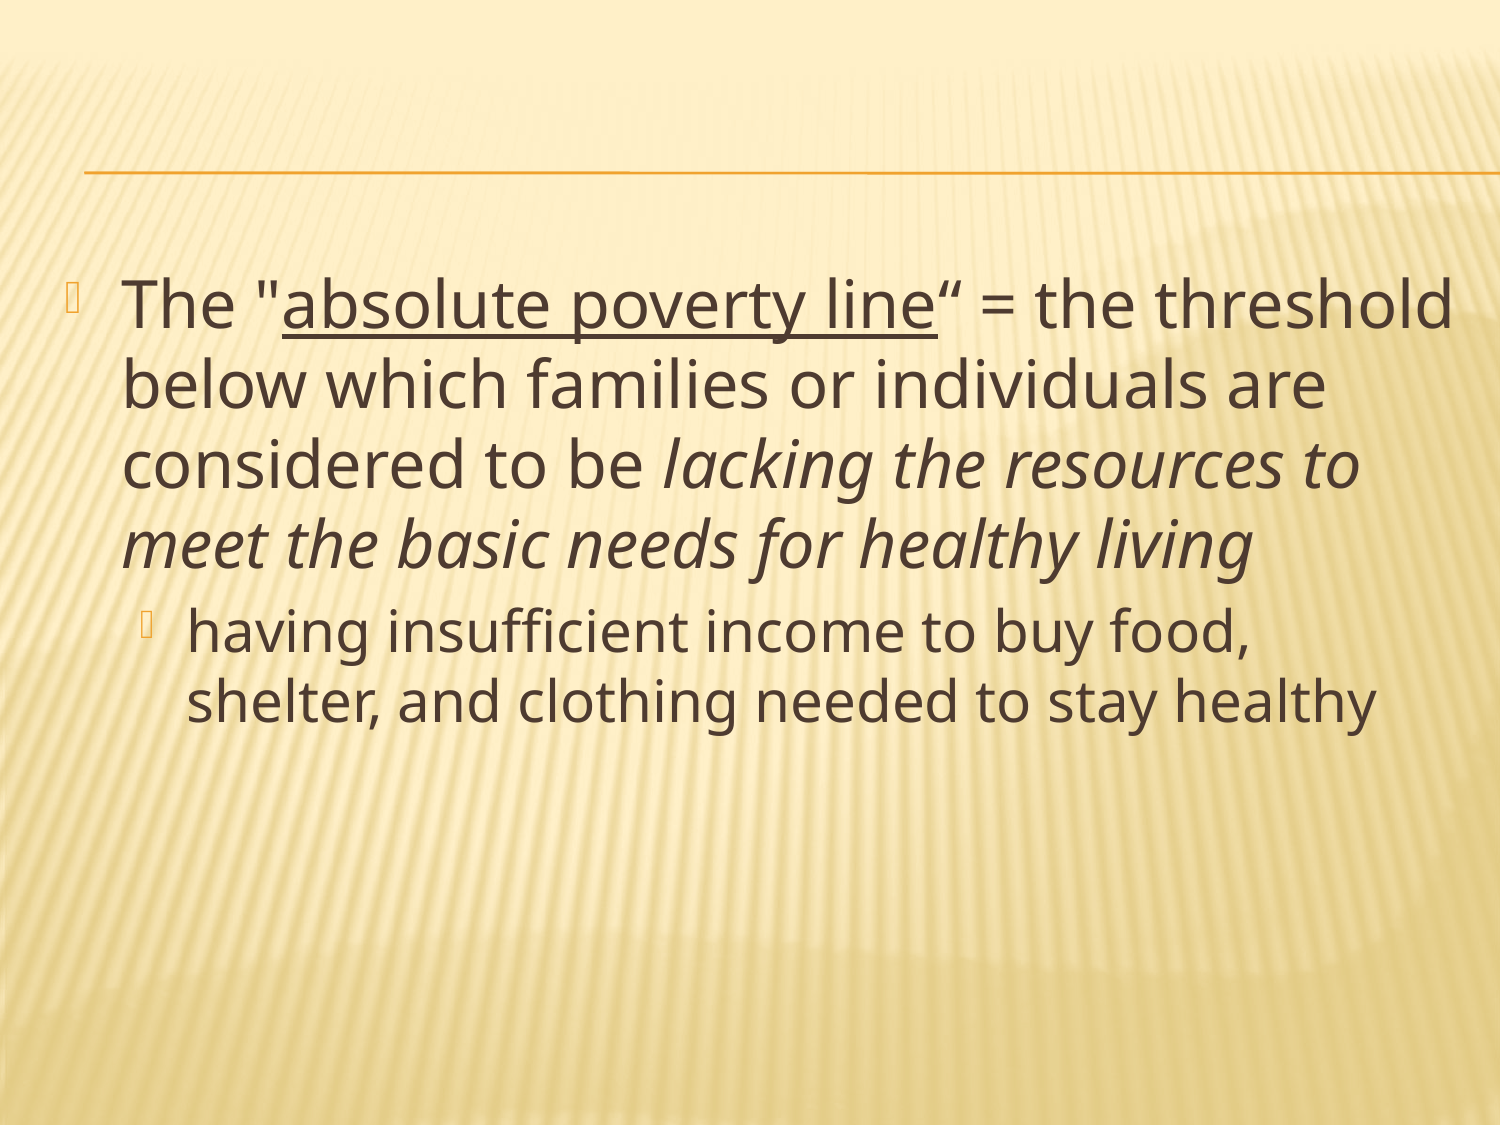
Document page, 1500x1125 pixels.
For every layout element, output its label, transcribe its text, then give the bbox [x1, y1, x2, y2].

list The "absolute poverty line“ = the threshold below which families or individuals are considered to be lacking the resources to meet the basic needs for healthy living having insufficient income to buy food, shelter, and clothing needed to stay healthy [50, 254, 1475, 998]
